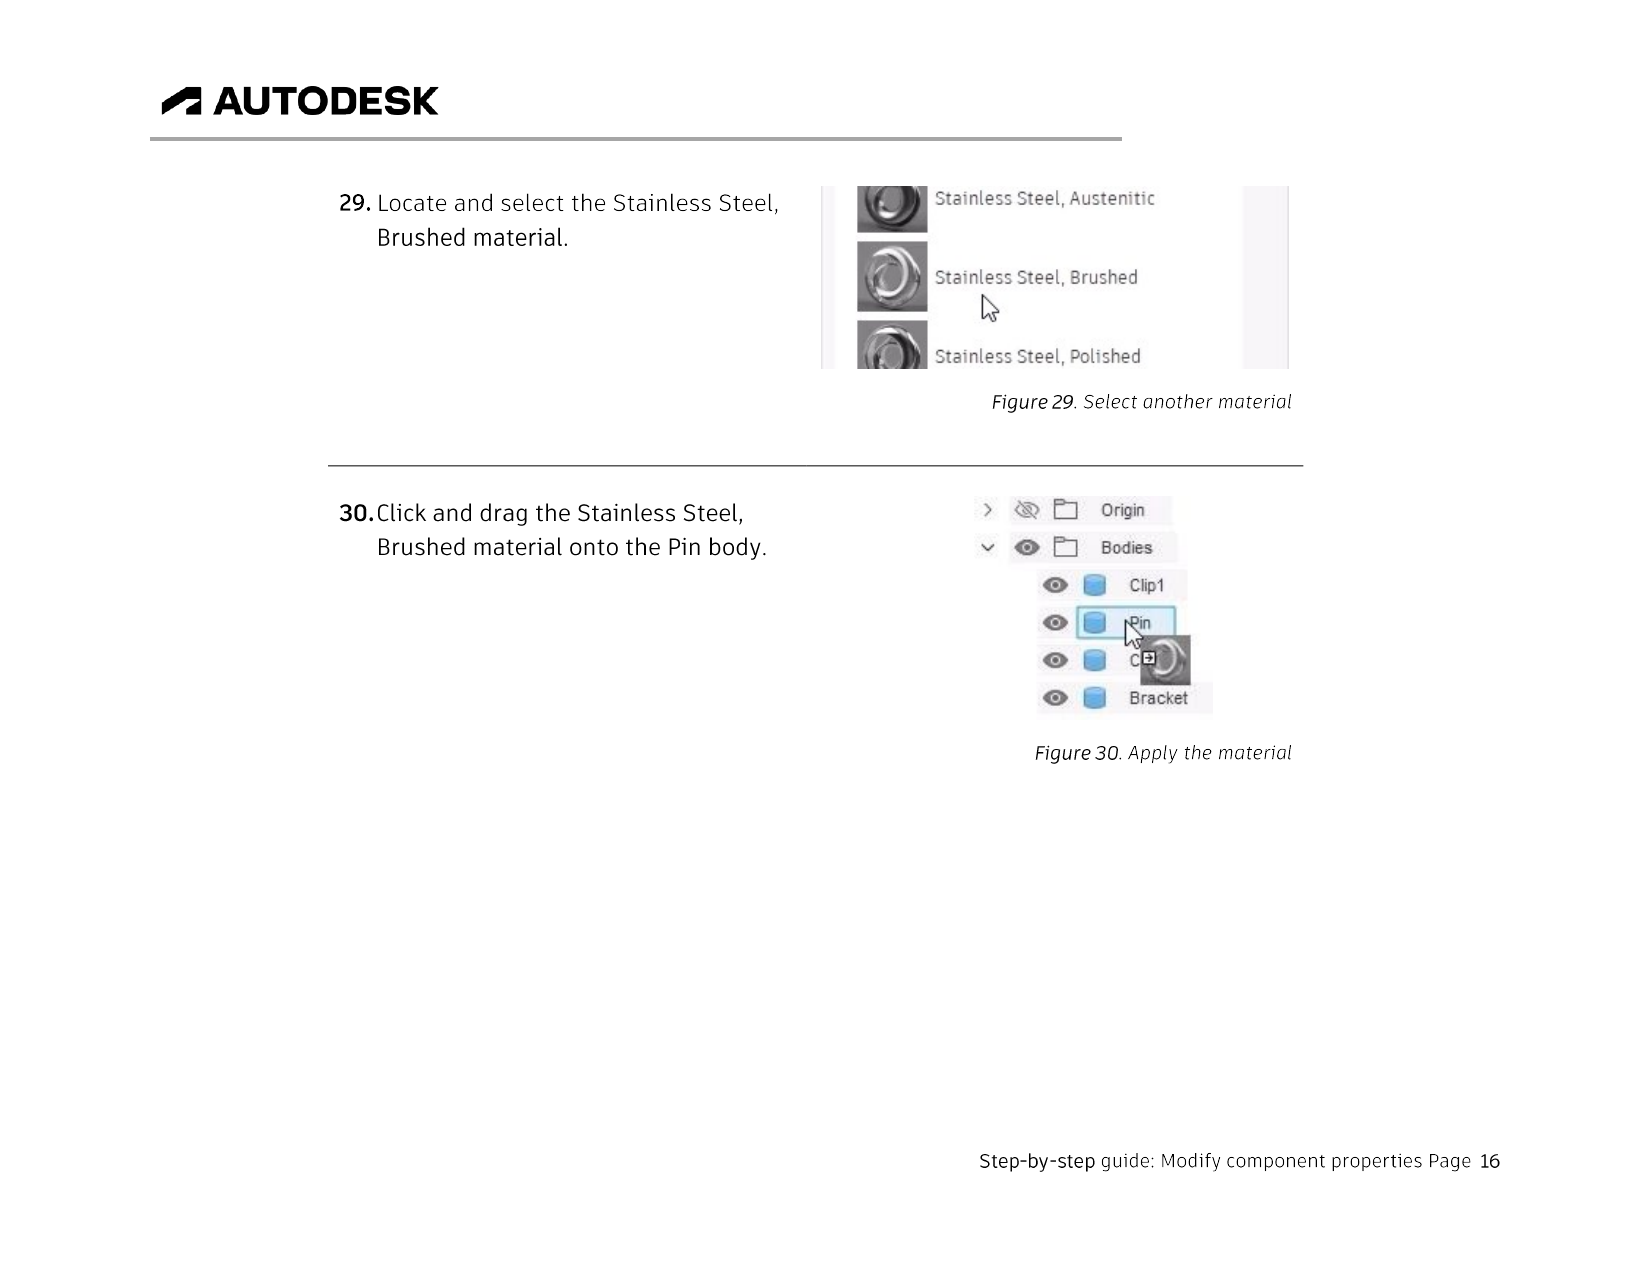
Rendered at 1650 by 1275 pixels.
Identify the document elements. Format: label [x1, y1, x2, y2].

picture [974, 496, 1213, 720]
text_box [1034, 738, 1302, 766]
picture [160, 85, 439, 116]
picture [979, 1147, 1511, 1175]
text_box [338, 186, 796, 254]
text_box [991, 388, 1302, 415]
picture [821, 186, 1290, 370]
text_box [339, 496, 778, 564]
